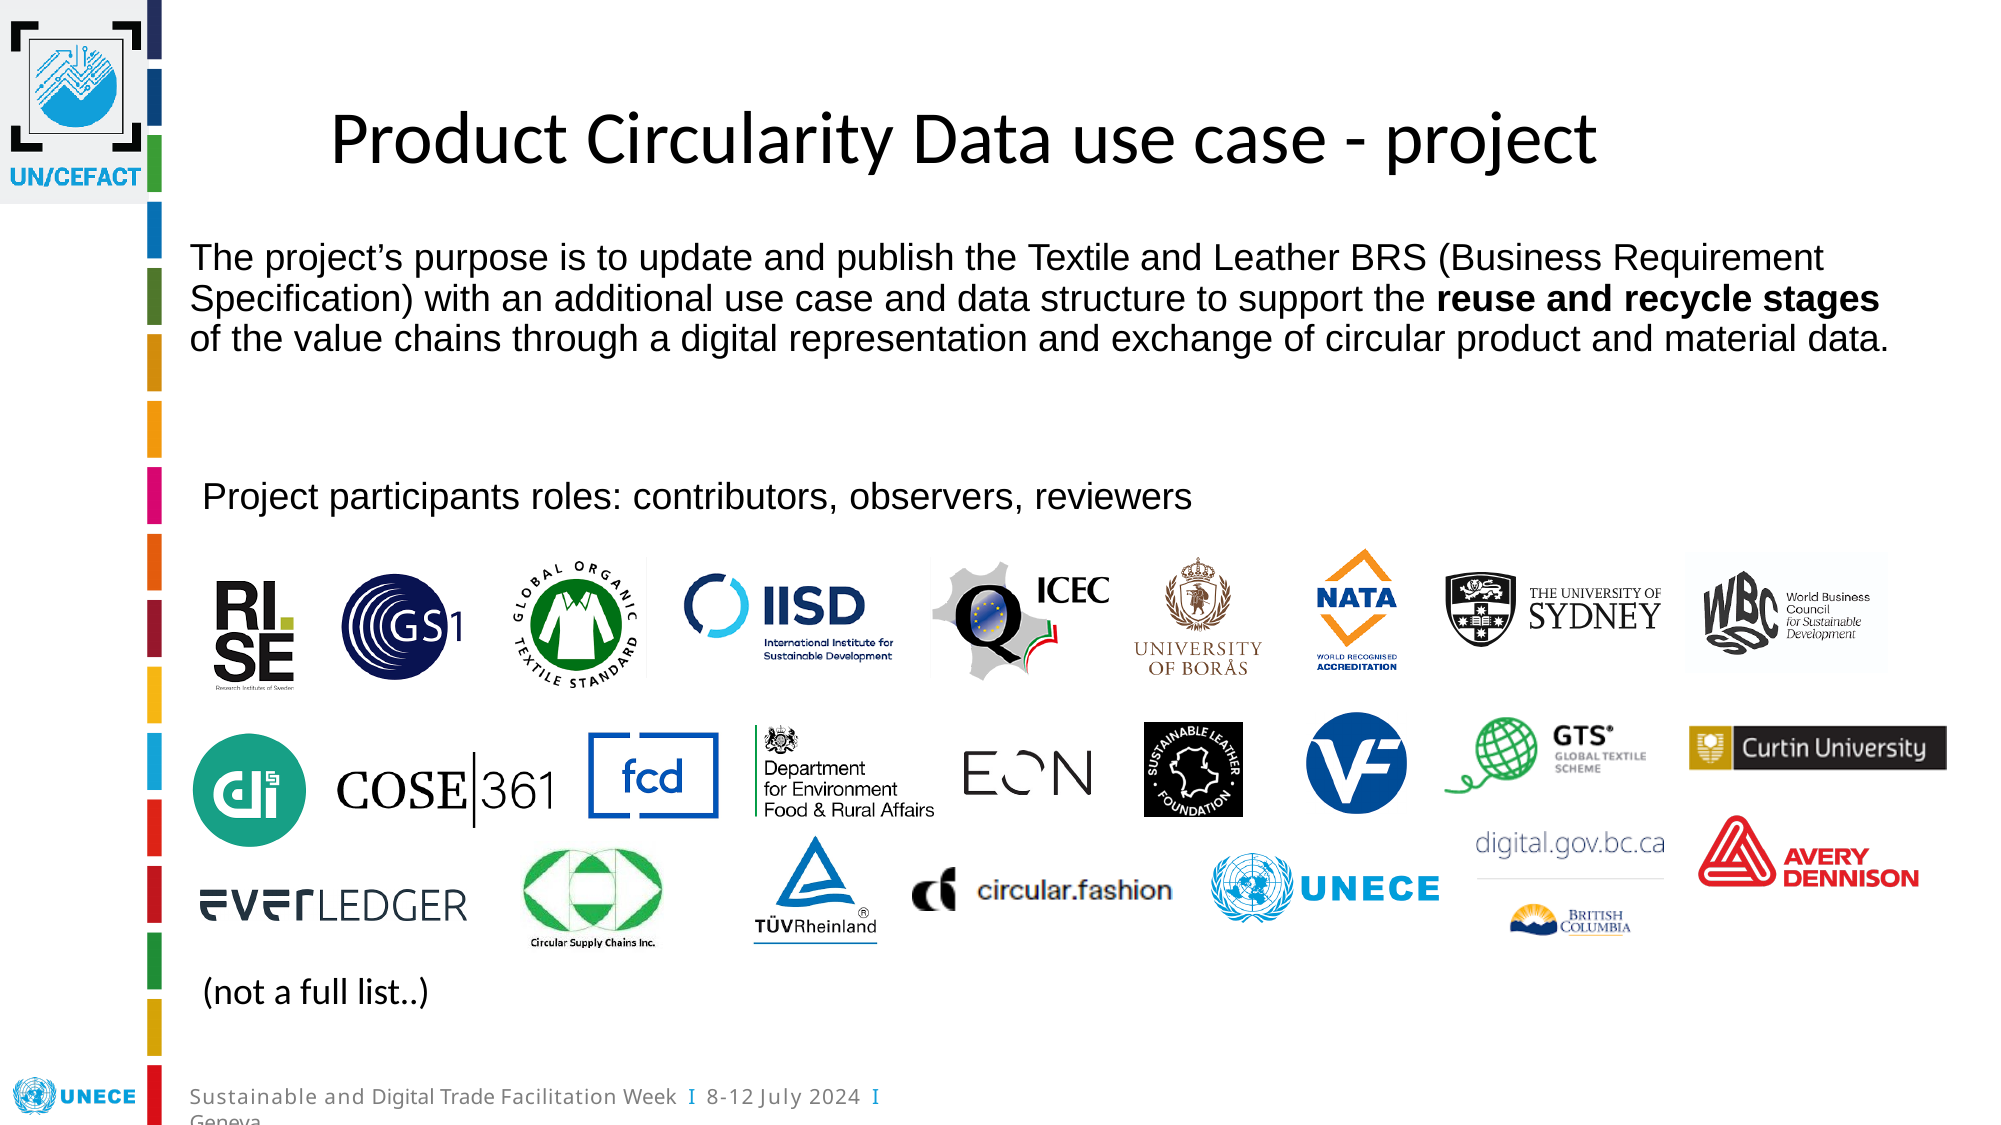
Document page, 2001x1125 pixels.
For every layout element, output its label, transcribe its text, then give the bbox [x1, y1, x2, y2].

picture [752, 833, 879, 947]
picture [1689, 725, 1947, 771]
picture [1674, 791, 1942, 910]
text_box Project participants roles: contributors, observers, reviewers [199, 469, 1197, 517]
picture [1306, 712, 1407, 814]
picture [192, 733, 306, 847]
picture [1211, 895, 1241, 923]
picture [1134, 557, 1262, 675]
picture [585, 731, 722, 822]
picture [513, 561, 637, 688]
picture [1244, 887, 1251, 893]
text_box (not a full list..) [199, 965, 435, 1013]
picture [1444, 717, 1646, 794]
picture [200, 889, 467, 921]
picture [1316, 548, 1397, 670]
picture [1211, 853, 1439, 923]
picture [912, 867, 1173, 911]
picture [1685, 552, 1888, 673]
picture [1427, 882, 1439, 894]
picture [1250, 879, 1255, 887]
picture [1476, 831, 1664, 936]
title Product Circularity Data use case - project [163, 37, 1880, 228]
picture [1143, 722, 1243, 817]
picture [1445, 572, 1661, 647]
picture [964, 750, 1091, 795]
picture [755, 725, 934, 817]
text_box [0, 0, 163, 1125]
picture [213, 581, 294, 691]
picture [520, 841, 664, 953]
picture [337, 752, 551, 828]
picture [1245, 917, 1260, 923]
text_box Sustainable and Digital Trade Facilitation Week I 8-12 July 2024 I Geneva [187, 1083, 895, 1125]
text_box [646, 557, 1109, 681]
text_box The project’s purpose is to update and publish the Textile and Leather BRS (Business Requirement Specification) with an additional use case and data structure to support the reuse and recycle stages of the value chains through a digital representation and exchange of circular product and material data. [187, 230, 1896, 359]
picture [341, 573, 461, 680]
